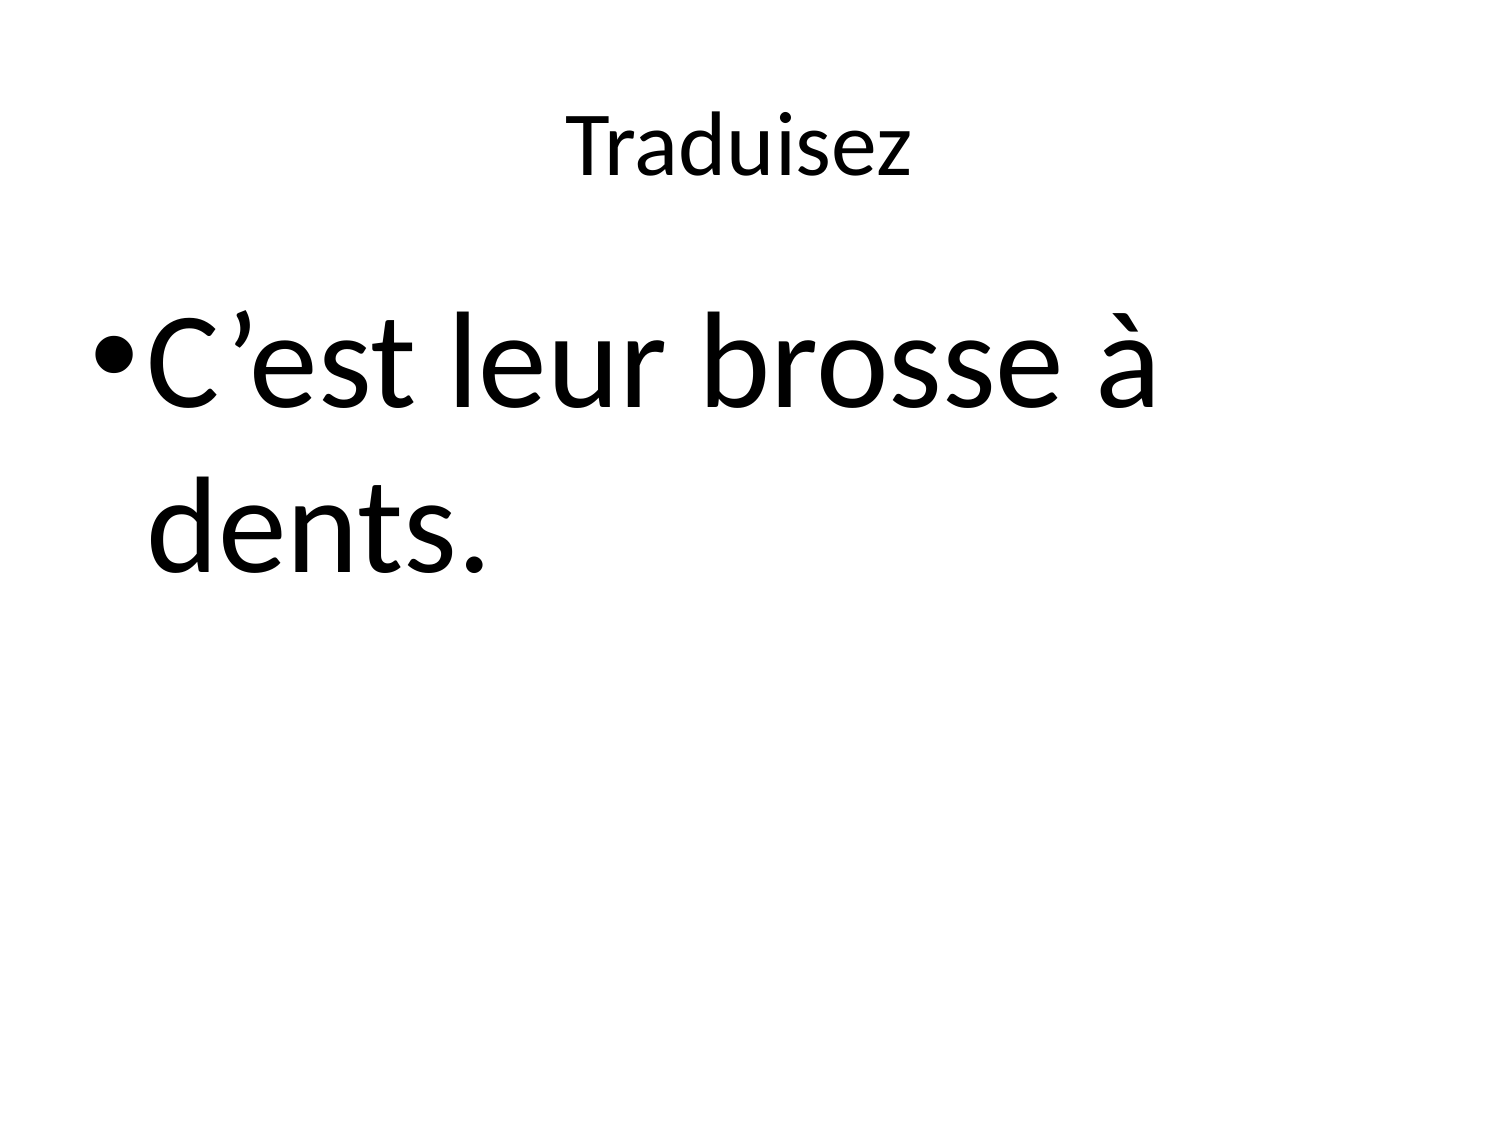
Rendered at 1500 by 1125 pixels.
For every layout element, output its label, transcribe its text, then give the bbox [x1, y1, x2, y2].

list C’est leur brosse à dents. [75, 262, 1425, 1005]
title Traduisez [75, 45, 1425, 233]
